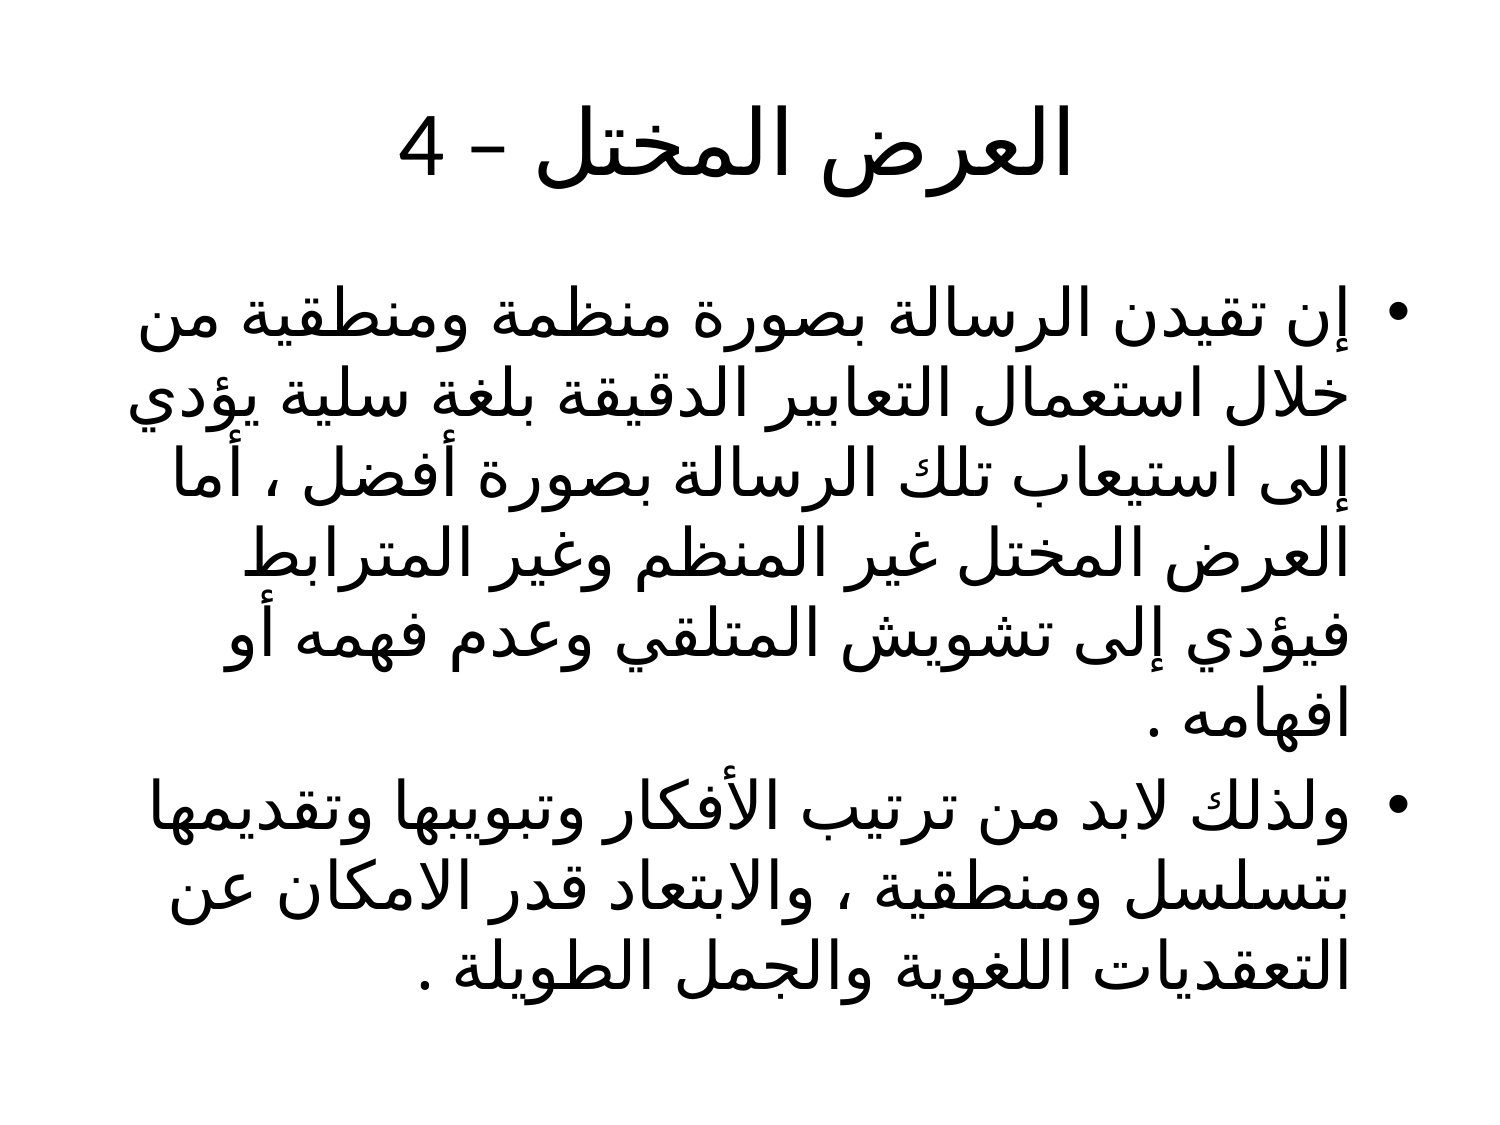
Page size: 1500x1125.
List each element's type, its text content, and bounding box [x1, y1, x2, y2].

list إن تقيدن الرسالة بصورة منظمة ومنطقية من خلال استعمال التعابير الدقيقة بلغة سلية يؤدي إلى استيعاب تلك الرسالة بصورة أفضل ، أما العرض المختل غير المنظم وغير المترابط فيؤدي إلى تشويش المتلقي وعدم فهمه أو افهامه . ولذلك لابد من ترتيب الأفكار وتبويبها وتقديمها بتسلسل ومنطقية ، والابتعاد قدر الامكان عن التعقديات اللغوية والجمل الطويلة . [75, 262, 1425, 1005]
title 4 – العرض المختل [75, 45, 1425, 233]
